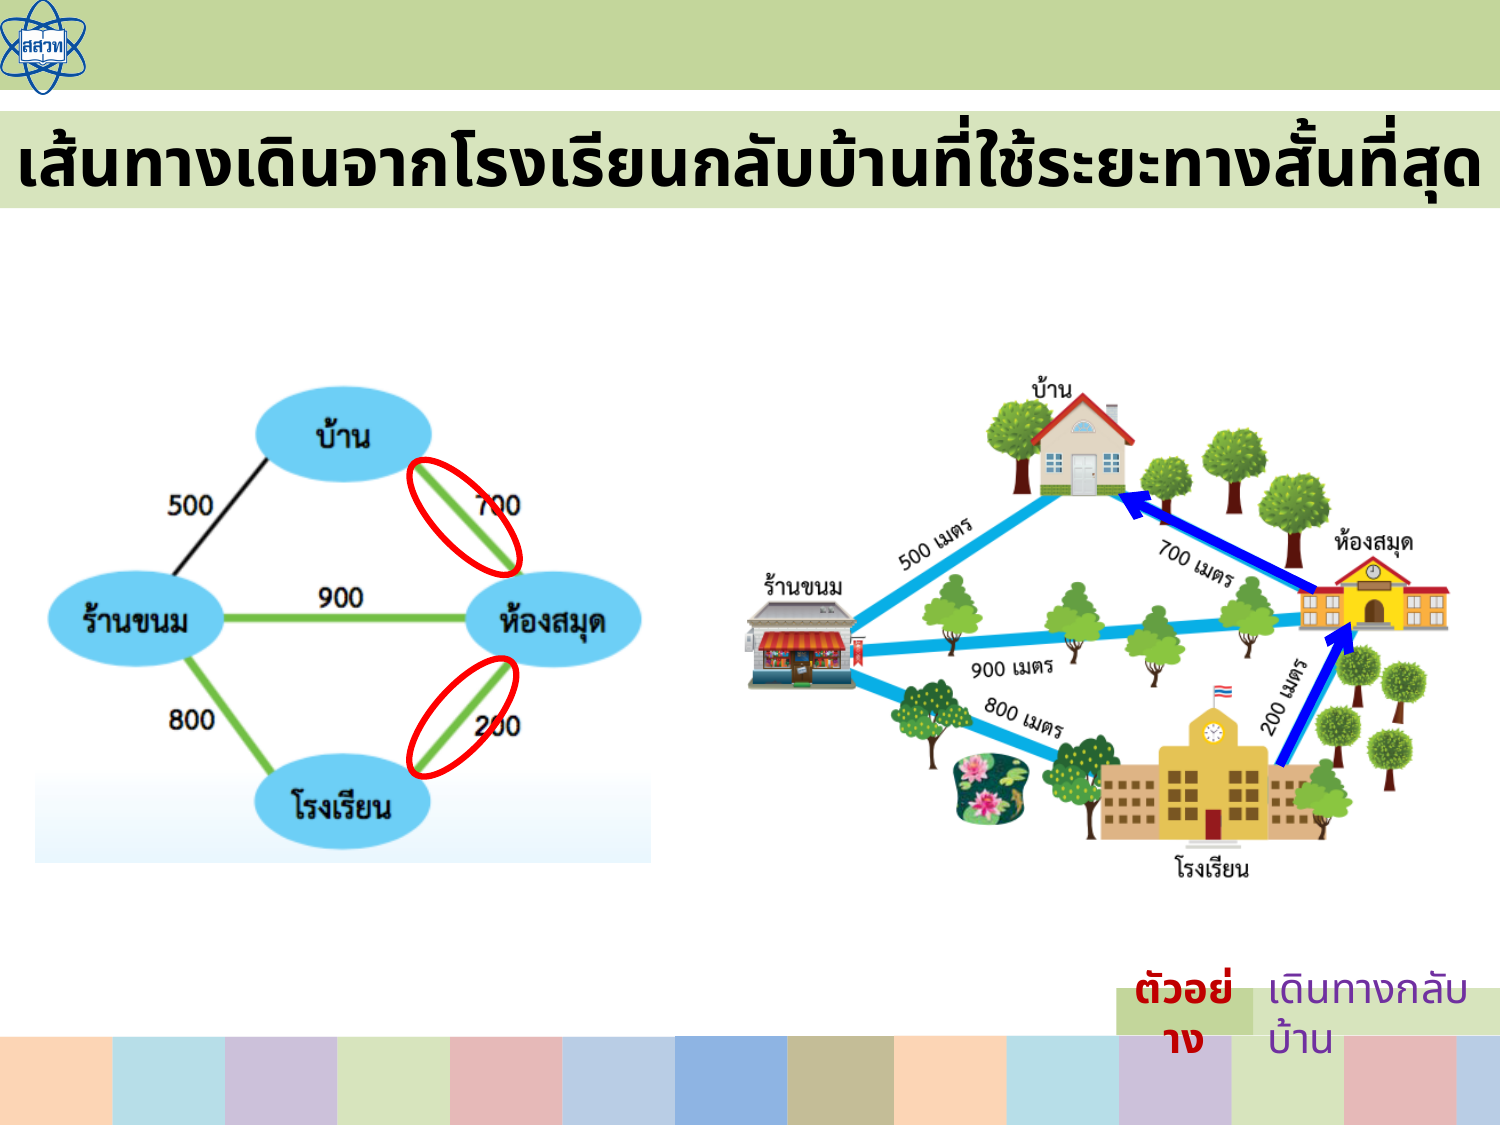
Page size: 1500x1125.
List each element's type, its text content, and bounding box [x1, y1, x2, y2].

picture [722, 344, 1471, 897]
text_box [1279, 621, 1351, 766]
picture [34, 378, 652, 864]
text_box เส้นทางเดินจากโรงเรียนกลับบ้านที่ใช้ระยะทางสั้นที่สุด [0, 111, 1500, 209]
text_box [1116, 987, 1500, 1036]
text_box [1117, 493, 1316, 591]
picture [0, 0, 86, 95]
